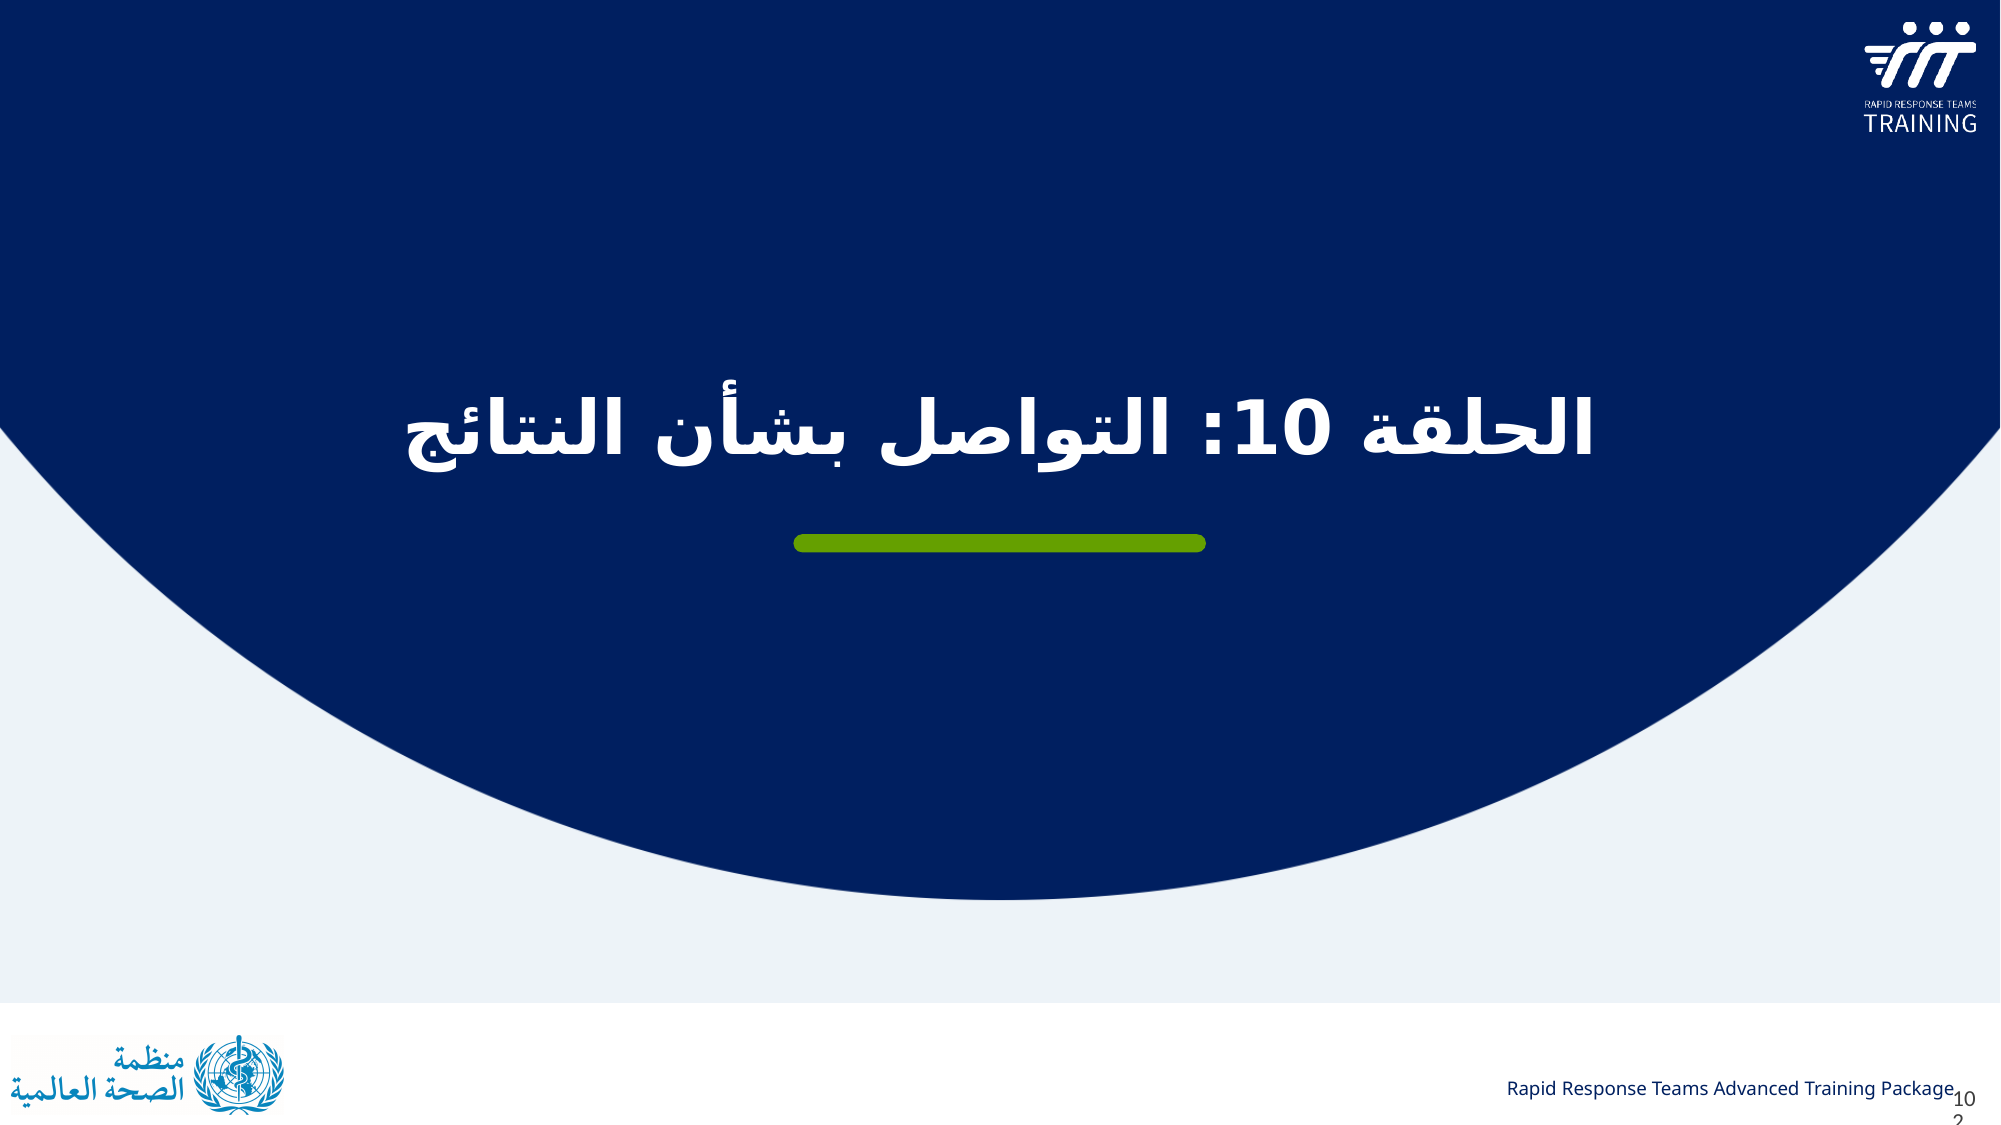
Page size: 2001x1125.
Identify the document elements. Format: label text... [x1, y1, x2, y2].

picture [11, 1035, 284, 1115]
picture [0, 0, 2001, 1003]
list الحلقة 10: التواصل بشأن النتائج [68, 276, 1932, 585]
picture [241, 1050, 247, 1059]
